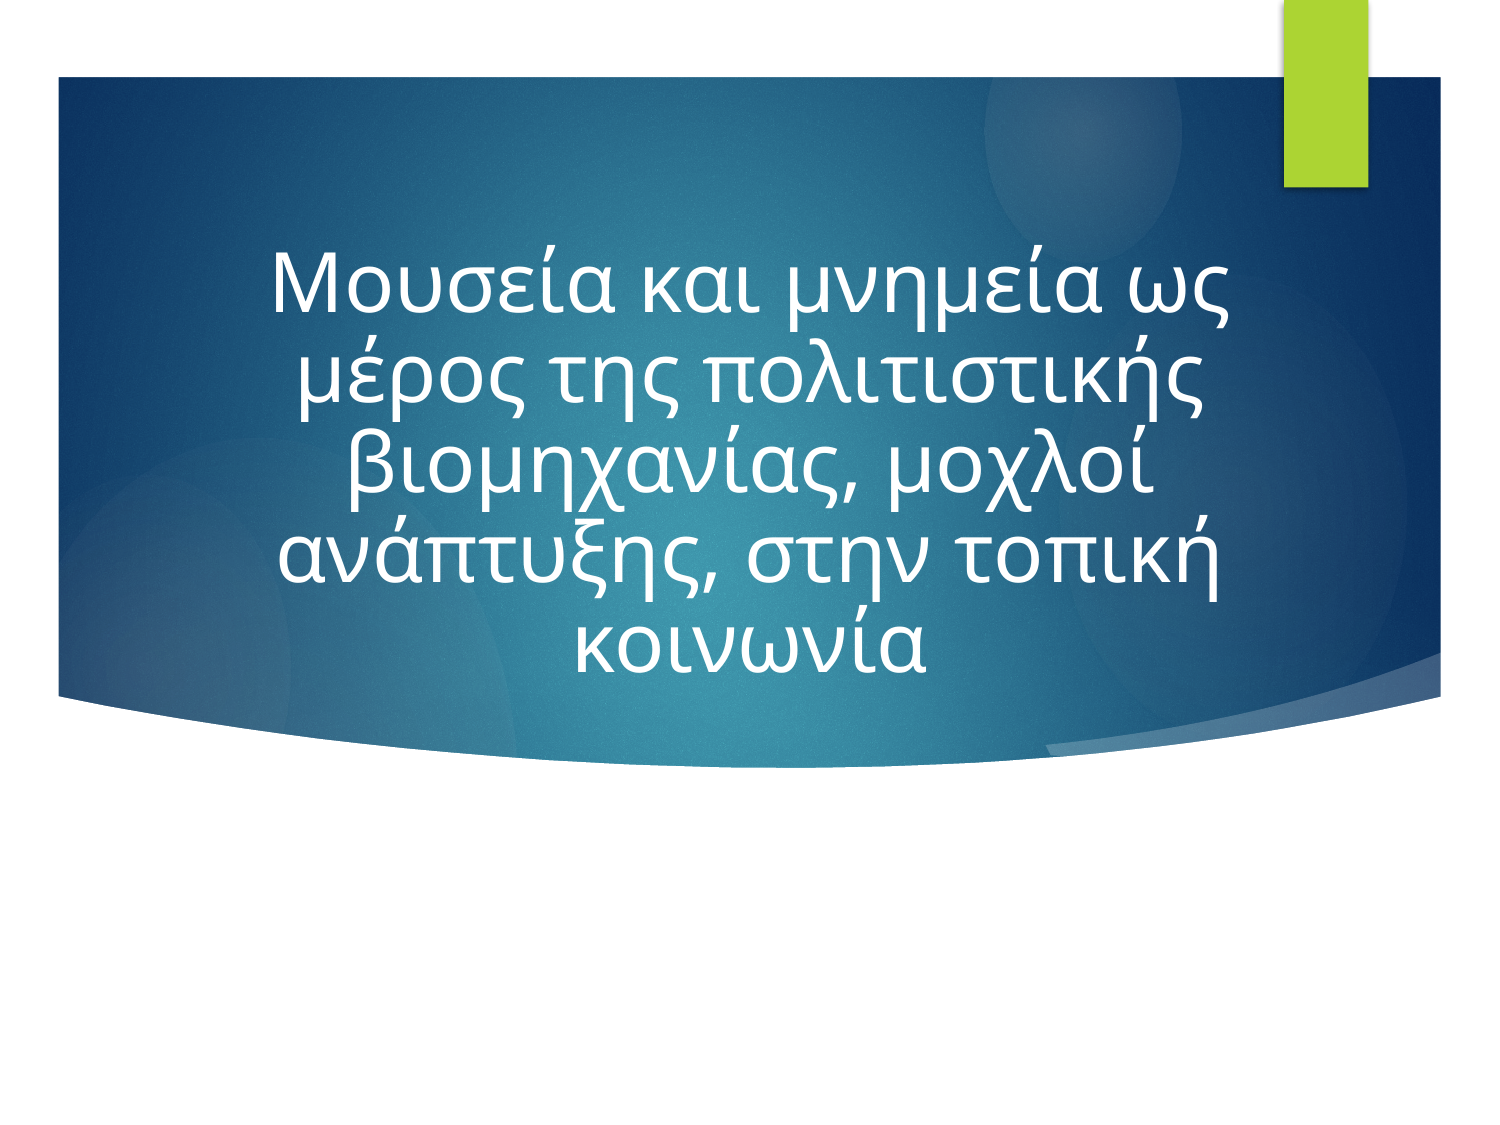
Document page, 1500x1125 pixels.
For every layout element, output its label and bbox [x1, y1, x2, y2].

text_box [0, 0, 1500, 1125]
